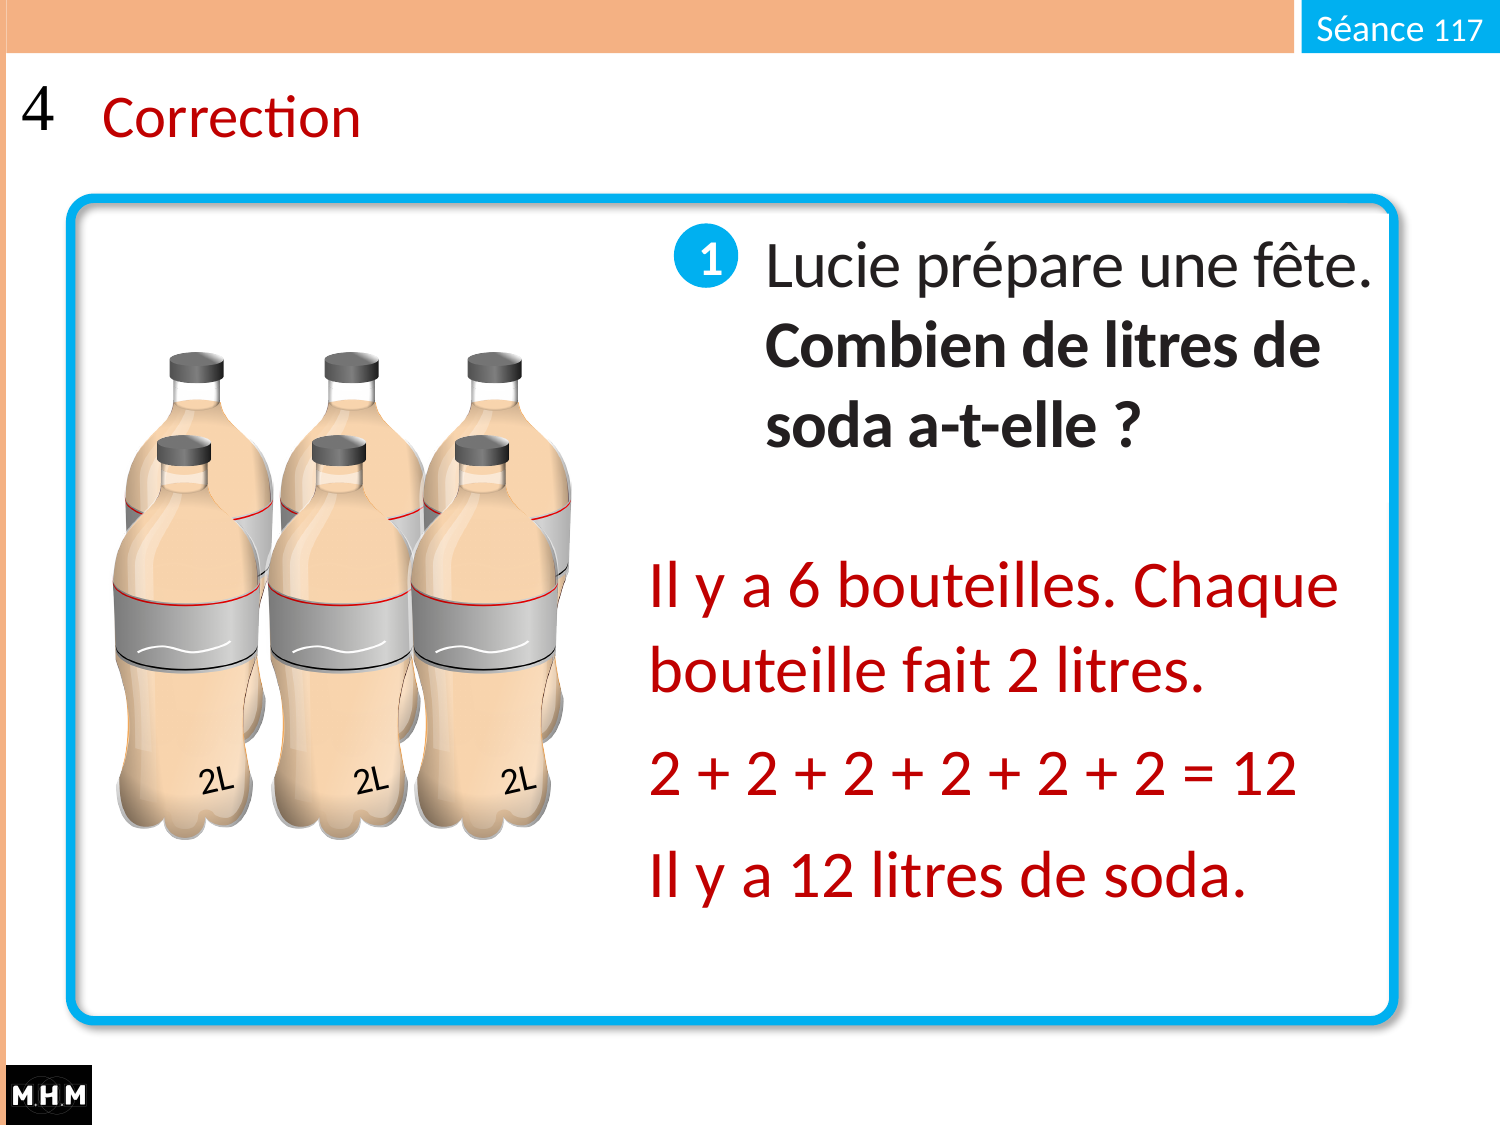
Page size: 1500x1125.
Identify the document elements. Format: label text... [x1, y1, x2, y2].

picture [6, 1065, 92, 1125]
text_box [70, 352, 610, 840]
text_box Il y a 6 bouteilles. Chaque bouteille fait 2 litres. 2 + 2 + 2 + 2 + 2 + 2 = 12 Il y a 12 litres de soda. [633, 527, 1378, 934]
text_box 1 [672, 222, 740, 289]
text_box [69, 197, 1395, 1022]
title Correction [87, 32, 1382, 158]
text_box Lucie prépare une fête. Combien de litres de soda a-t-elle ? [749, 213, 1389, 503]
